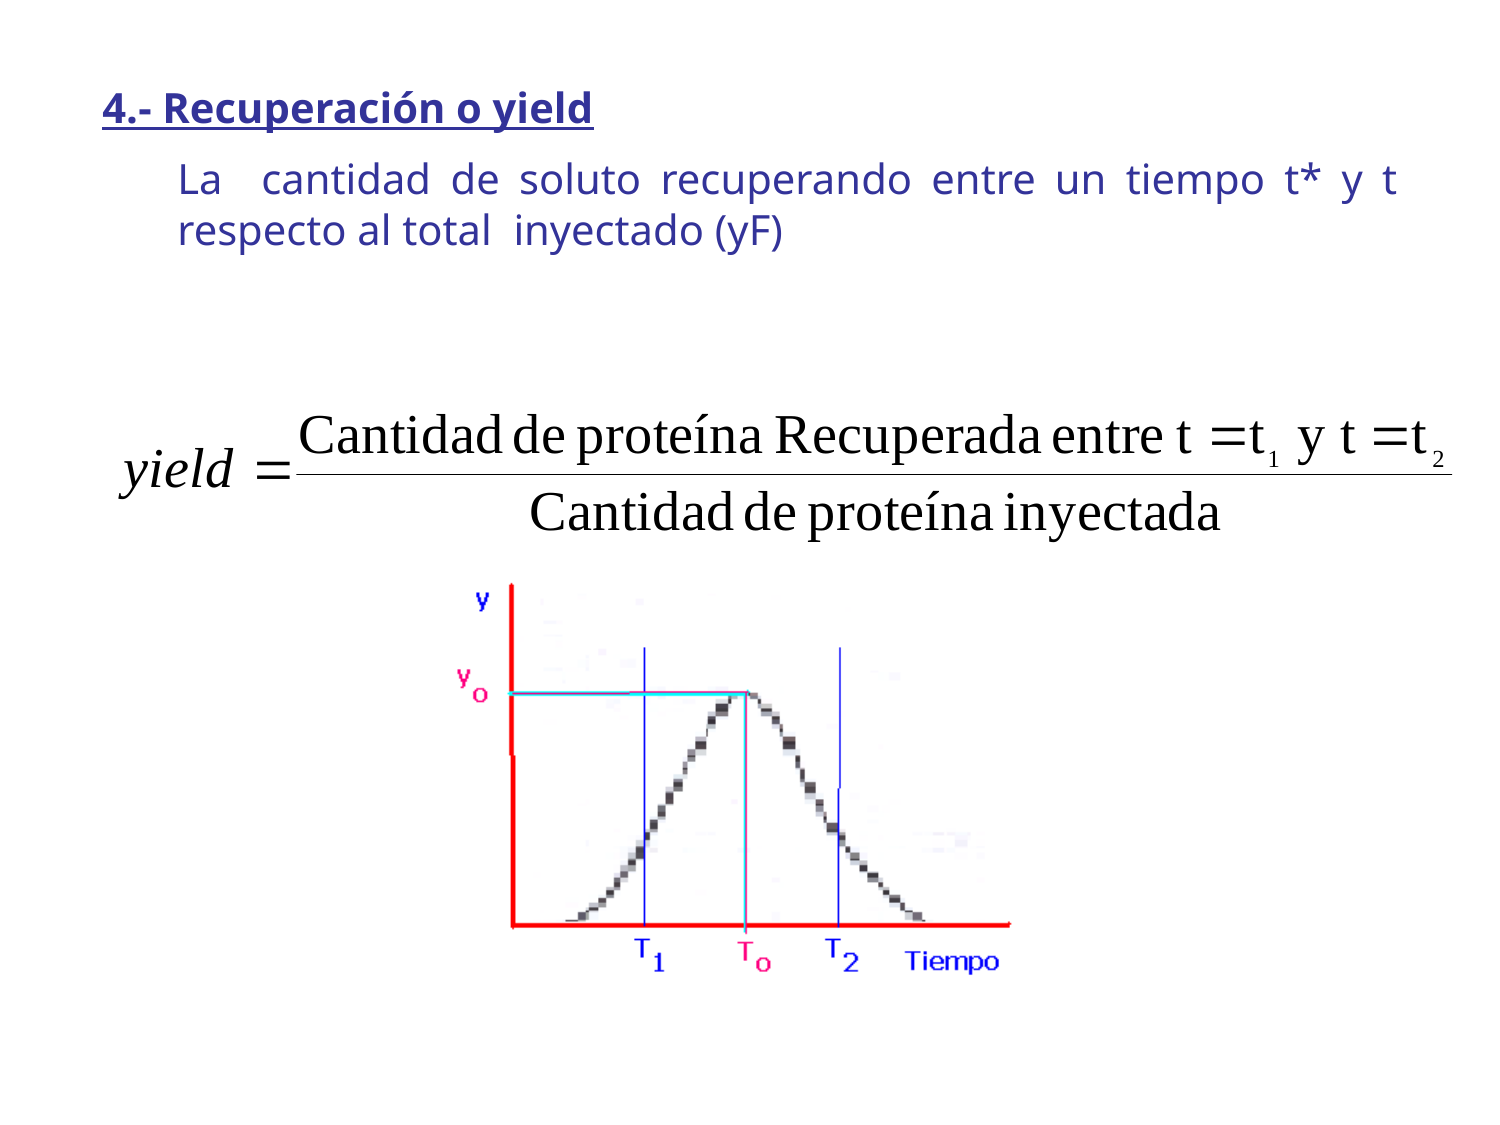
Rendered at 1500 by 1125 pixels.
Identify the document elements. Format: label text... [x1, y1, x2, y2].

text_box 4.- Recuperación o yield La cantidad de soluto recuperando entre un tiempo t* y t respecto al total inyectado (yF) [87, 74, 1413, 261]
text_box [449, 574, 1035, 987]
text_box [112, 399, 1461, 552]
